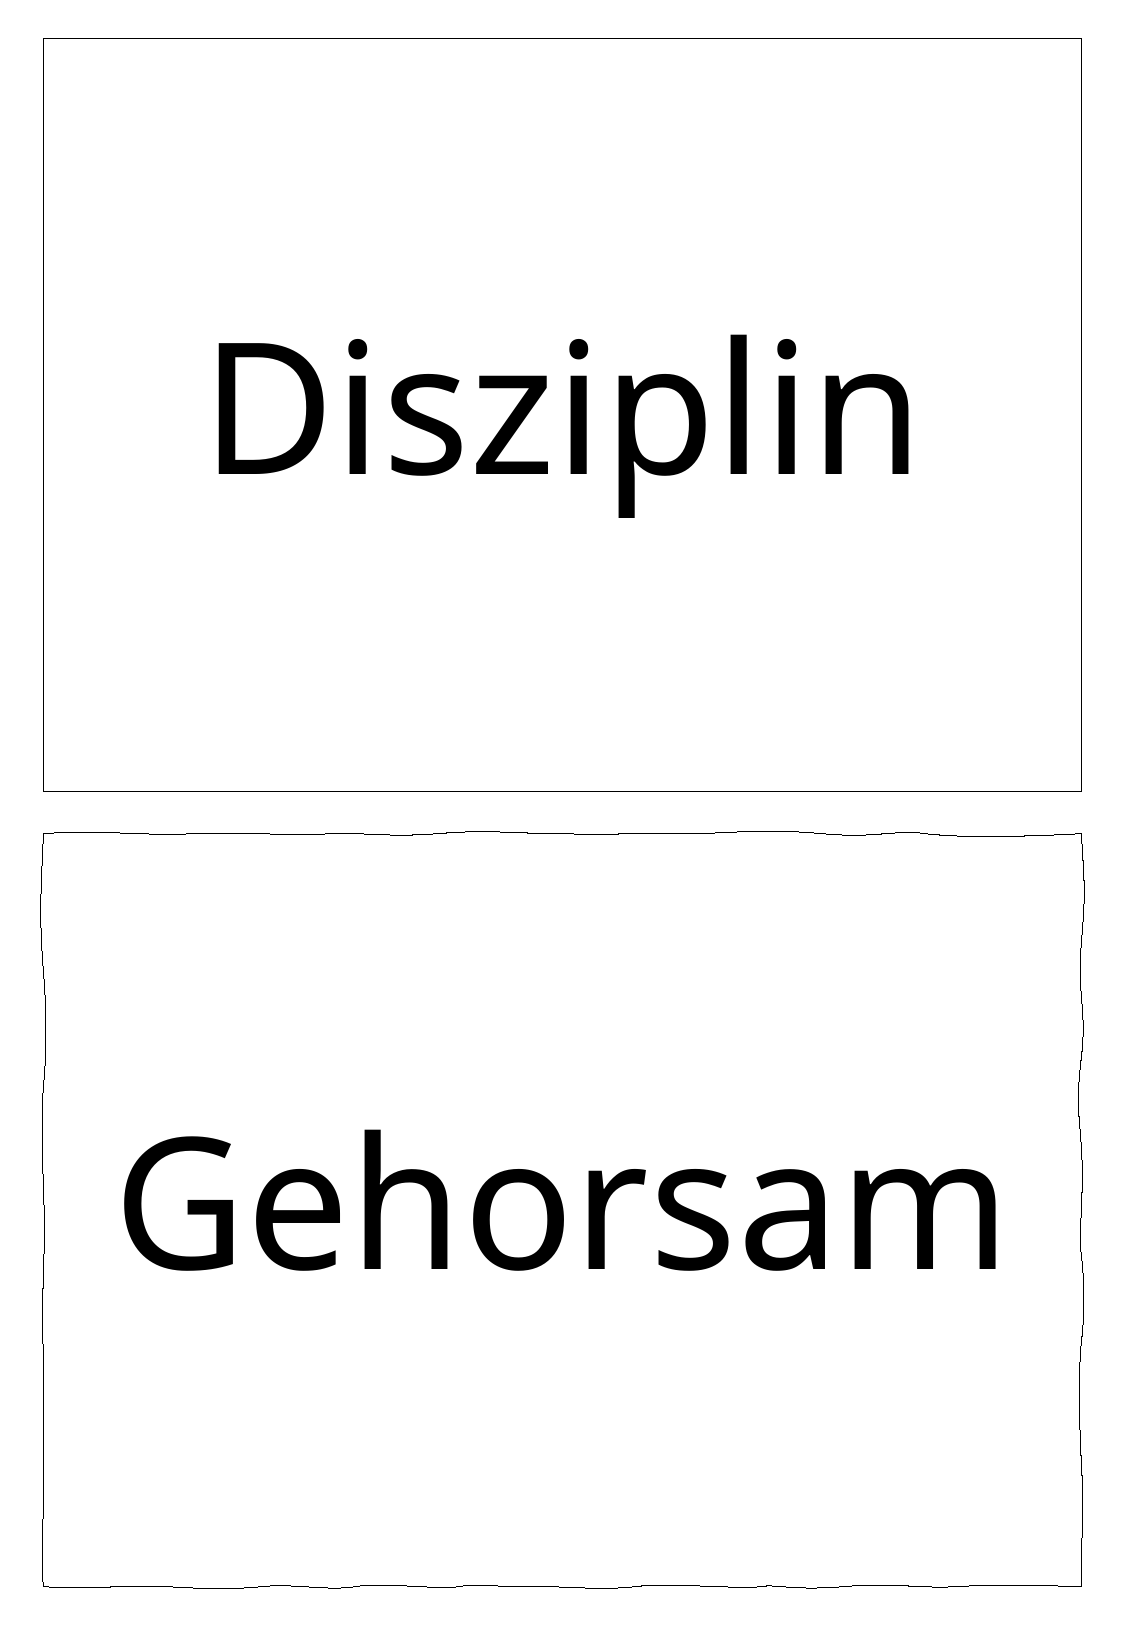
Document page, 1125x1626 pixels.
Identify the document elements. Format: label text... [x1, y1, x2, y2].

text_box Gehorsam [40, 830, 1085, 1590]
title Disziplin [43, 38, 1082, 792]
